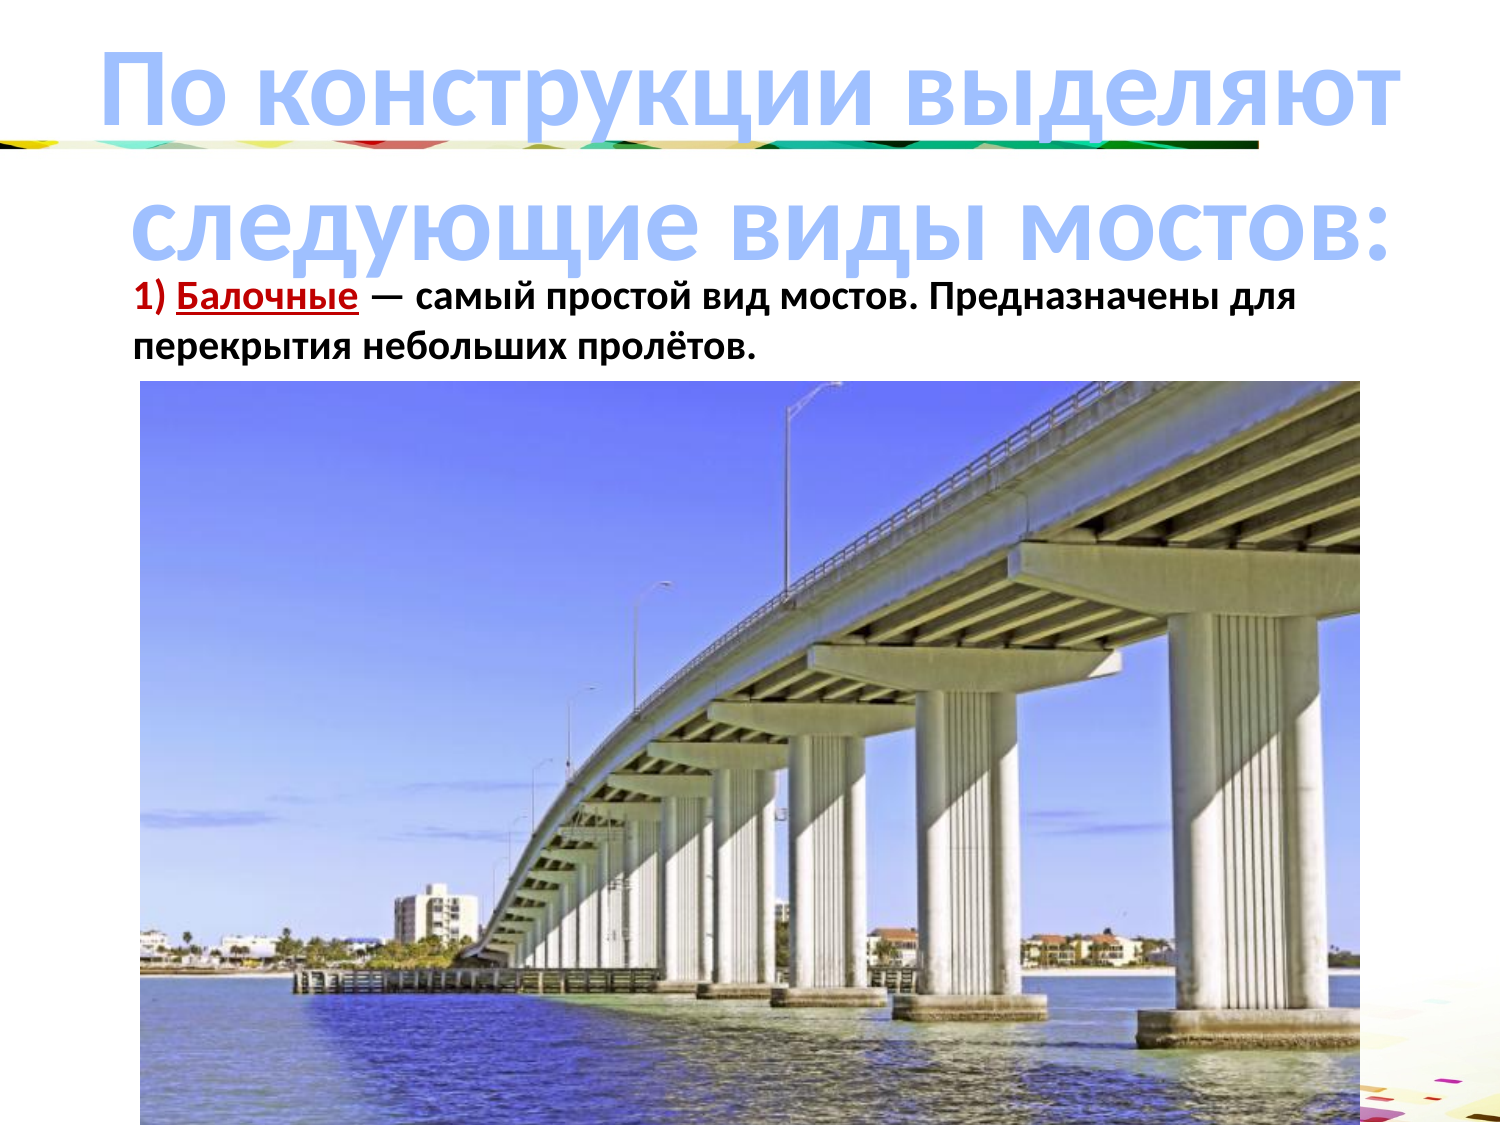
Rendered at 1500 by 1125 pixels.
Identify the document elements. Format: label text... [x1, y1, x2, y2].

text_box По конструкции выделяют следующие виды мостов: [83, 4, 1417, 290]
picture [0, 0, 1500, 1125]
text_box 1) Балочные — самый простой вид мостов. Предназначены для перекрытия небольших пролётов. [117, 260, 1382, 376]
